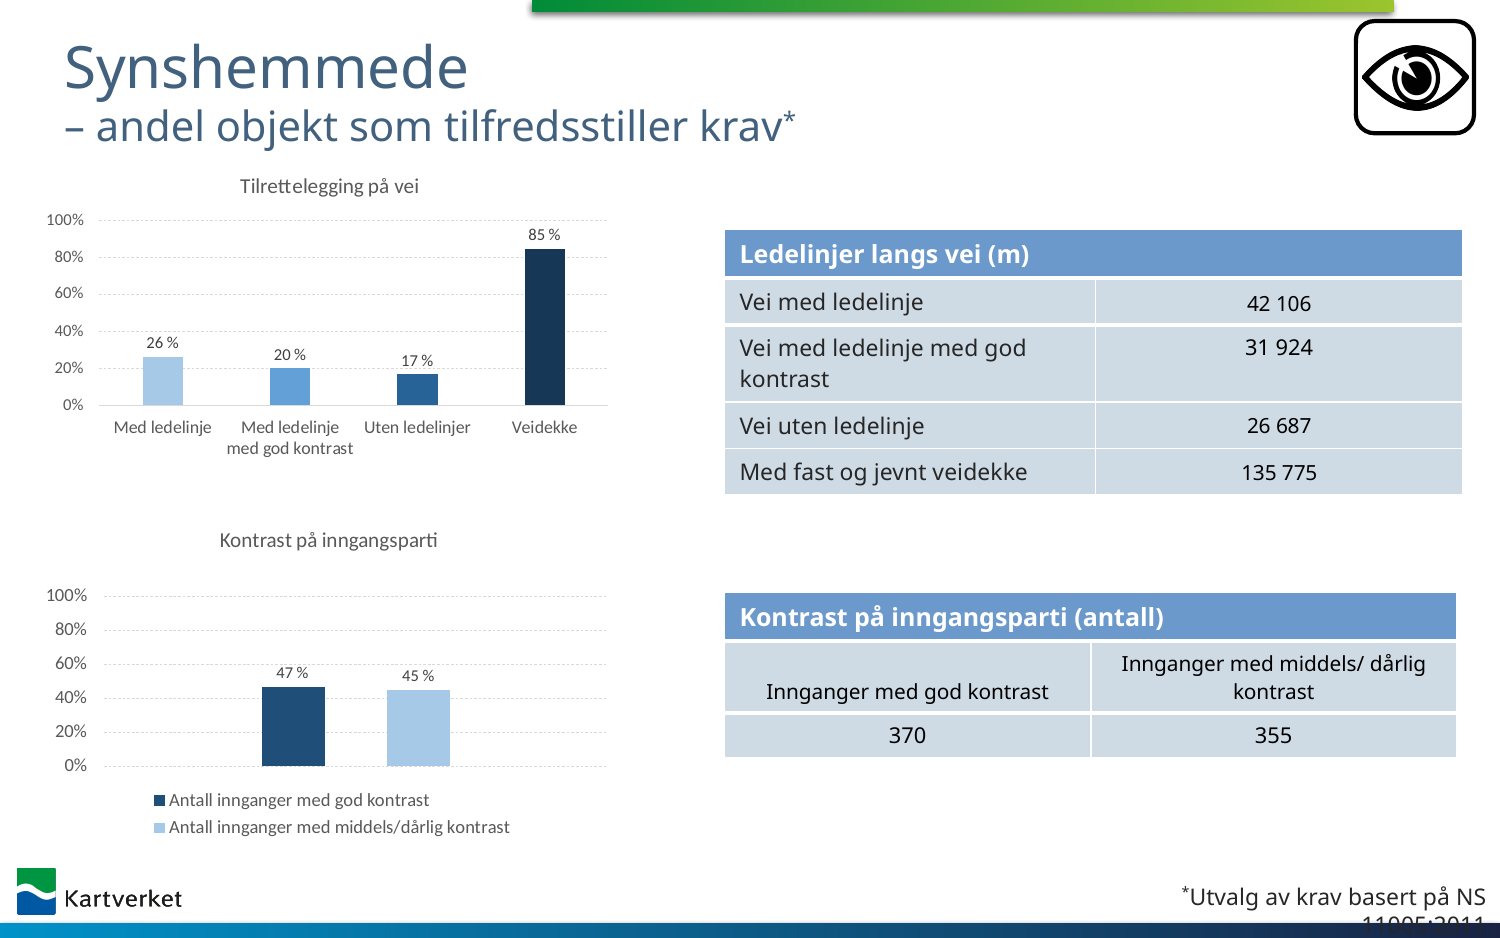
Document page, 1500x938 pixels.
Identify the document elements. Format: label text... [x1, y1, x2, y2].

table_cell 370 [725, 715, 1090, 757]
table_cell Vei med ledelinje [725, 280, 1095, 323]
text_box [1355, 20, 1475, 134]
text_box *Utvalg av krav basert på NS 11005:2011 [1068, 873, 1500, 938]
picture [41, 520, 617, 846]
table_cell Med fast og jevnt veidekke [725, 449, 1095, 494]
table_cell 355 [1092, 715, 1456, 757]
text_box Synshemmede – andel objekt som tilfredsstiller krav* [49, 24, 1431, 158]
table_header Kontrast på inngangsparti (antall) [725, 593, 1456, 639]
table_cell 31 924 [1096, 327, 1462, 401]
table_cell Vei uten ledelinje [725, 403, 1095, 448]
table_cell Innganger med middels/ dårlig kontrast [1092, 643, 1456, 711]
table_cell 135 775 [1096, 449, 1462, 494]
table_cell 42 106 [1096, 280, 1462, 323]
picture [41, 166, 618, 492]
table_cell Innganger med god kontrast [725, 643, 1090, 711]
table_cell Vei med ledelinje med god kontrast [725, 327, 1095, 401]
table_header Ledelinjer langs vei (m) [725, 230, 1462, 276]
table_cell 26 687 [1096, 403, 1462, 448]
